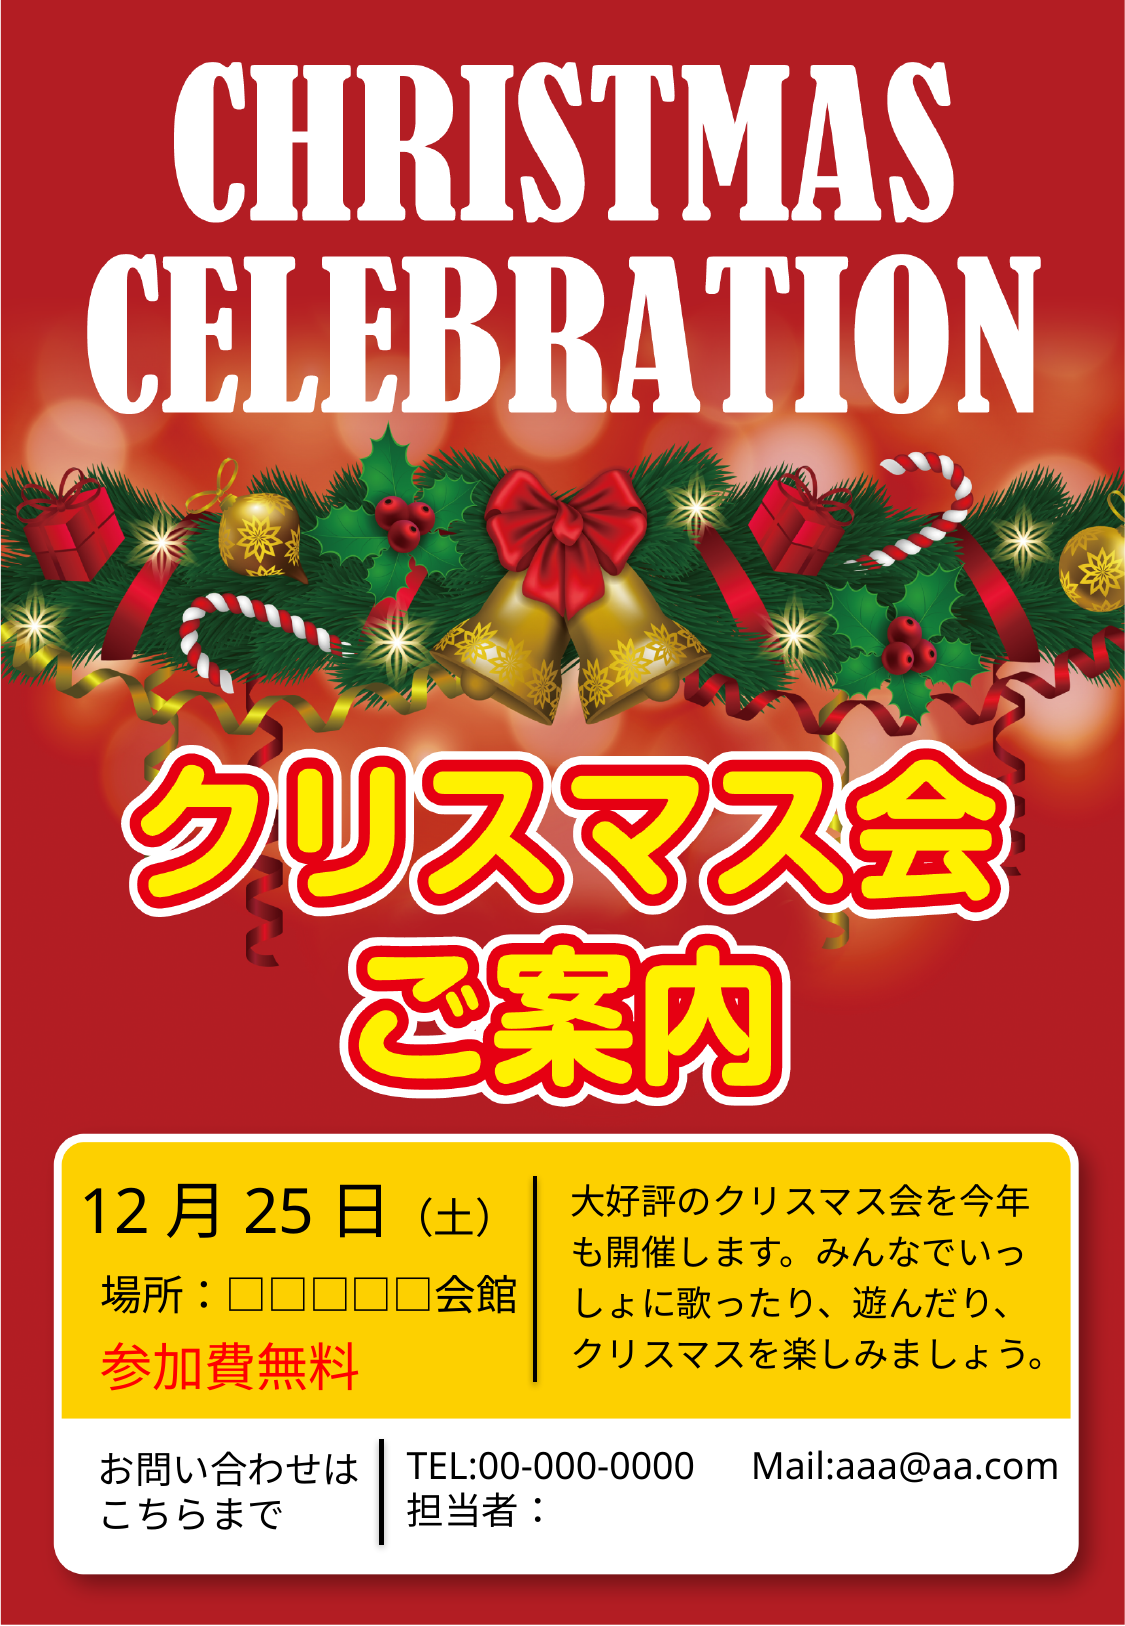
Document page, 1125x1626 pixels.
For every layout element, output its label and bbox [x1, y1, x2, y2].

picture [0, 0, 1125, 1625]
text_box [82, 1434, 1125, 1546]
